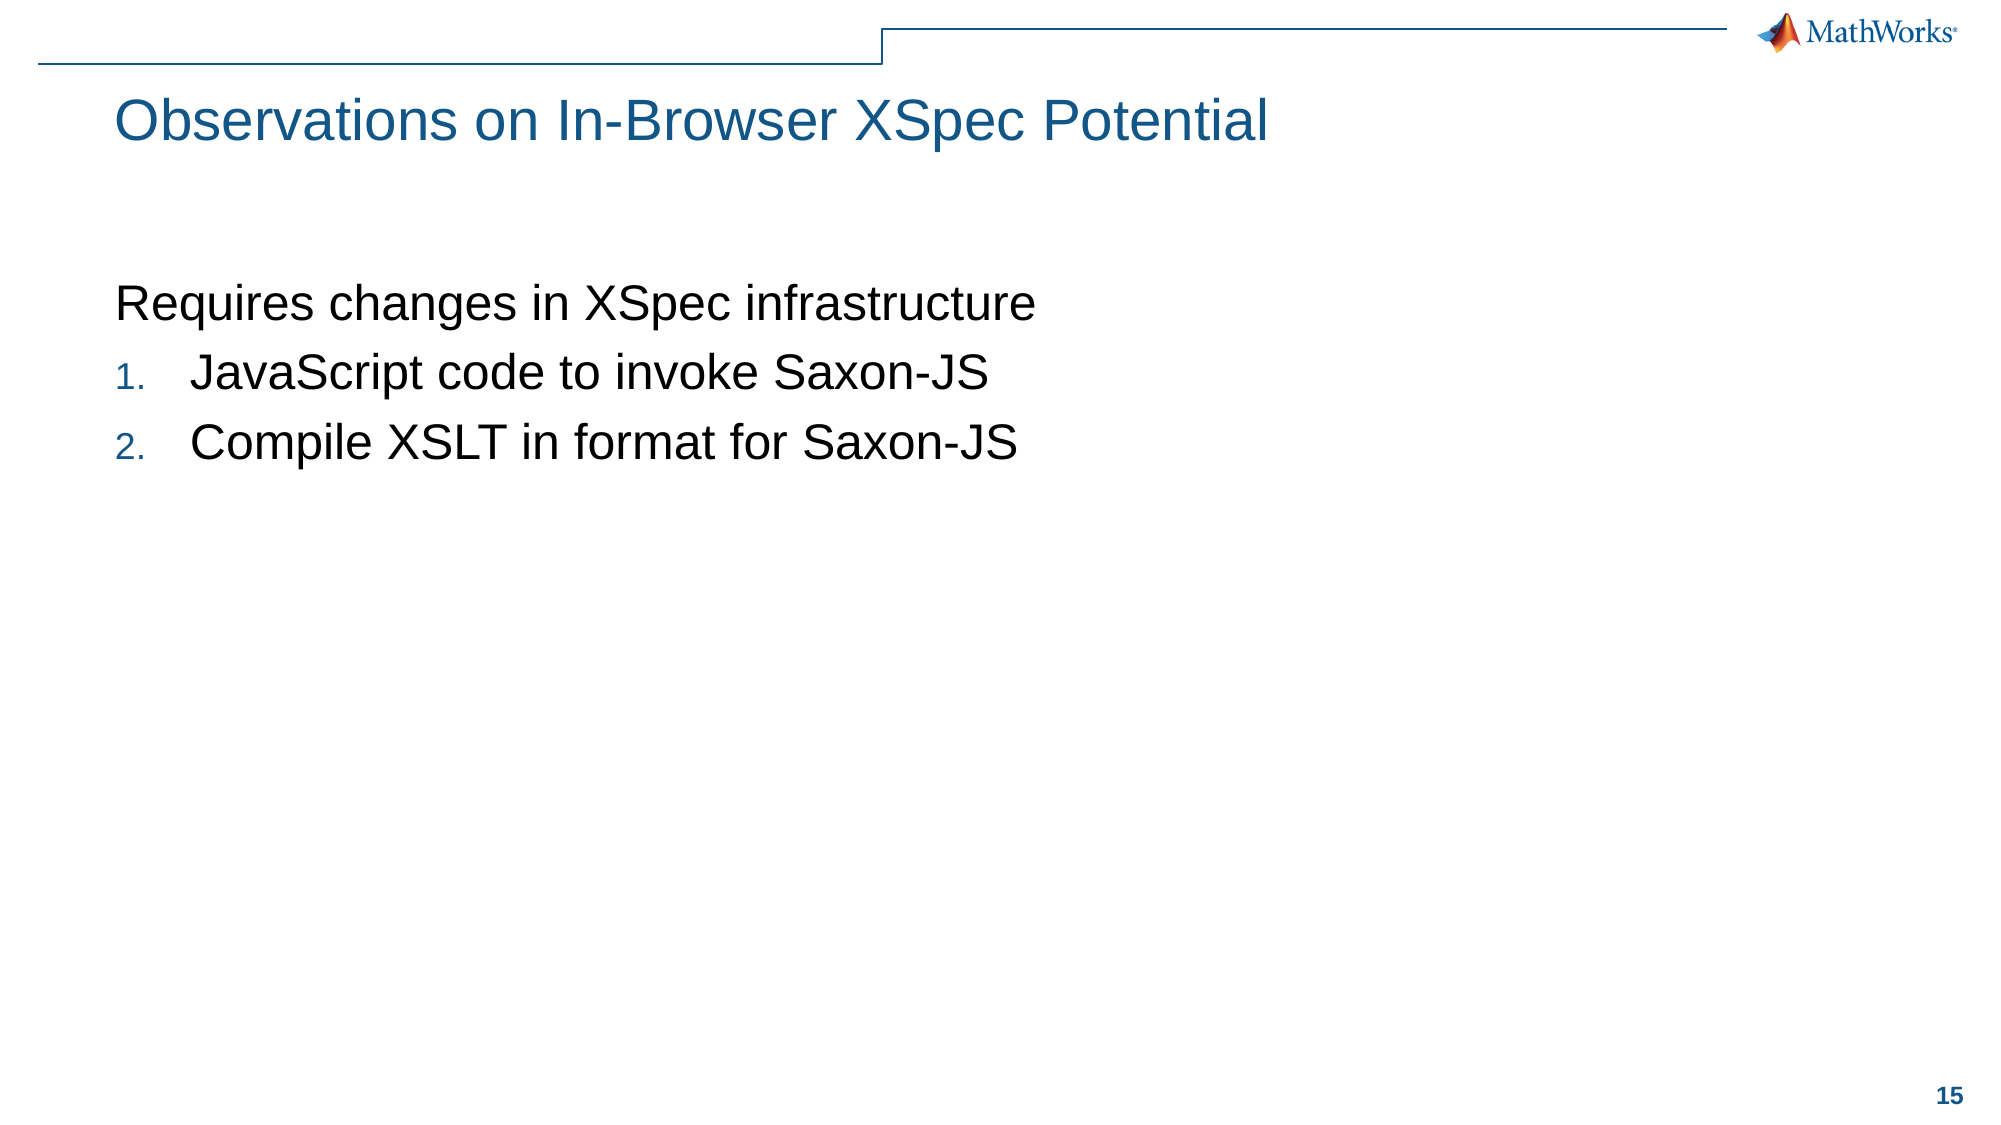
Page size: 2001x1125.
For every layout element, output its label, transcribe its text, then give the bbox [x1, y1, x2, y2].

list Requires changes in XSpec infrastructure JavaScript code to invoke Saxon-JS Compile XSLT in format for Saxon-JS [99, 262, 1867, 1025]
picture [1751, 3, 1970, 63]
title Observations on In-Browser XSpec Potential [99, 75, 1867, 238]
